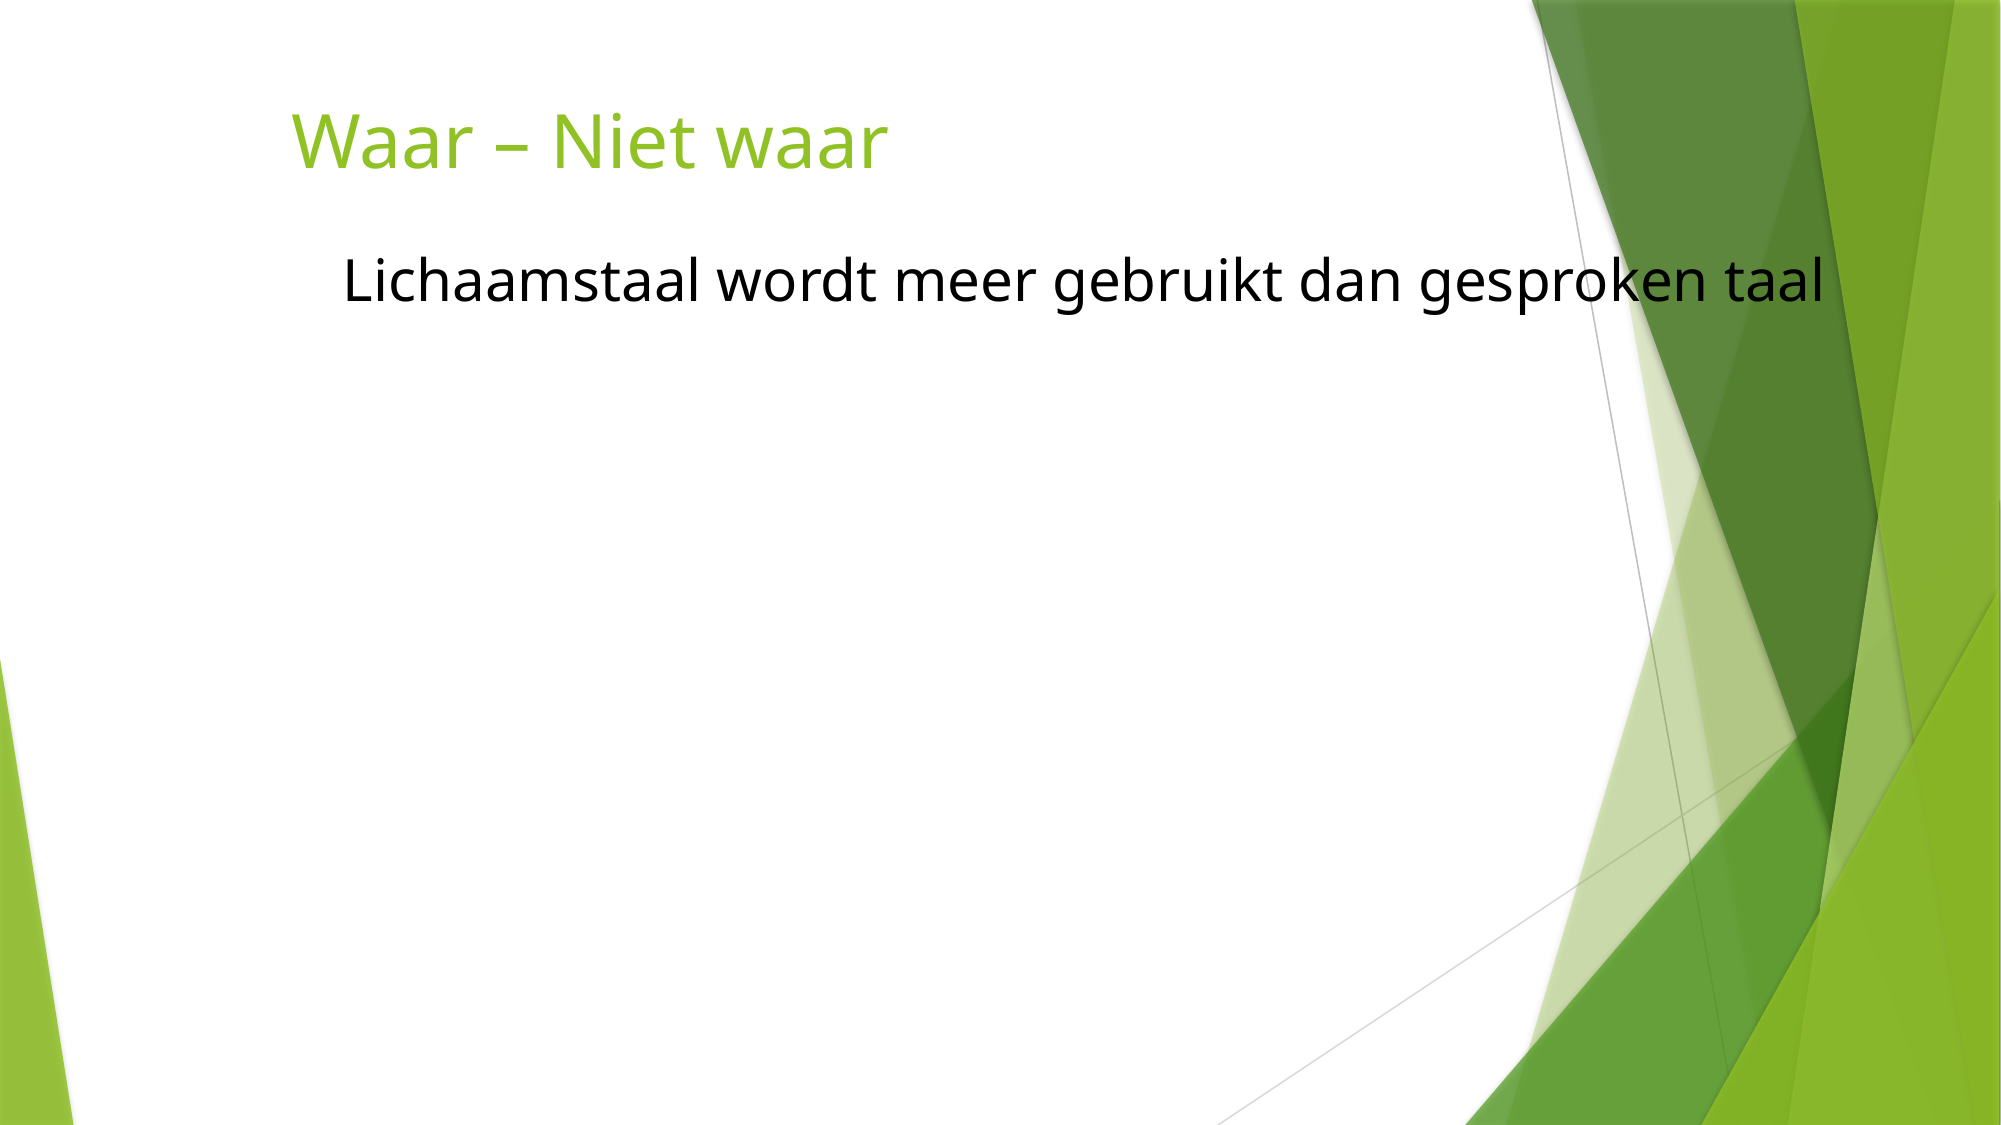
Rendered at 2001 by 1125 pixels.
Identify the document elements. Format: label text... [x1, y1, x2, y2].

title Waar – Niet waar [273, 45, 1900, 233]
text_box Lichaamstaal wordt meer gebruikt dan gesproken taal [324, 243, 1675, 1047]
